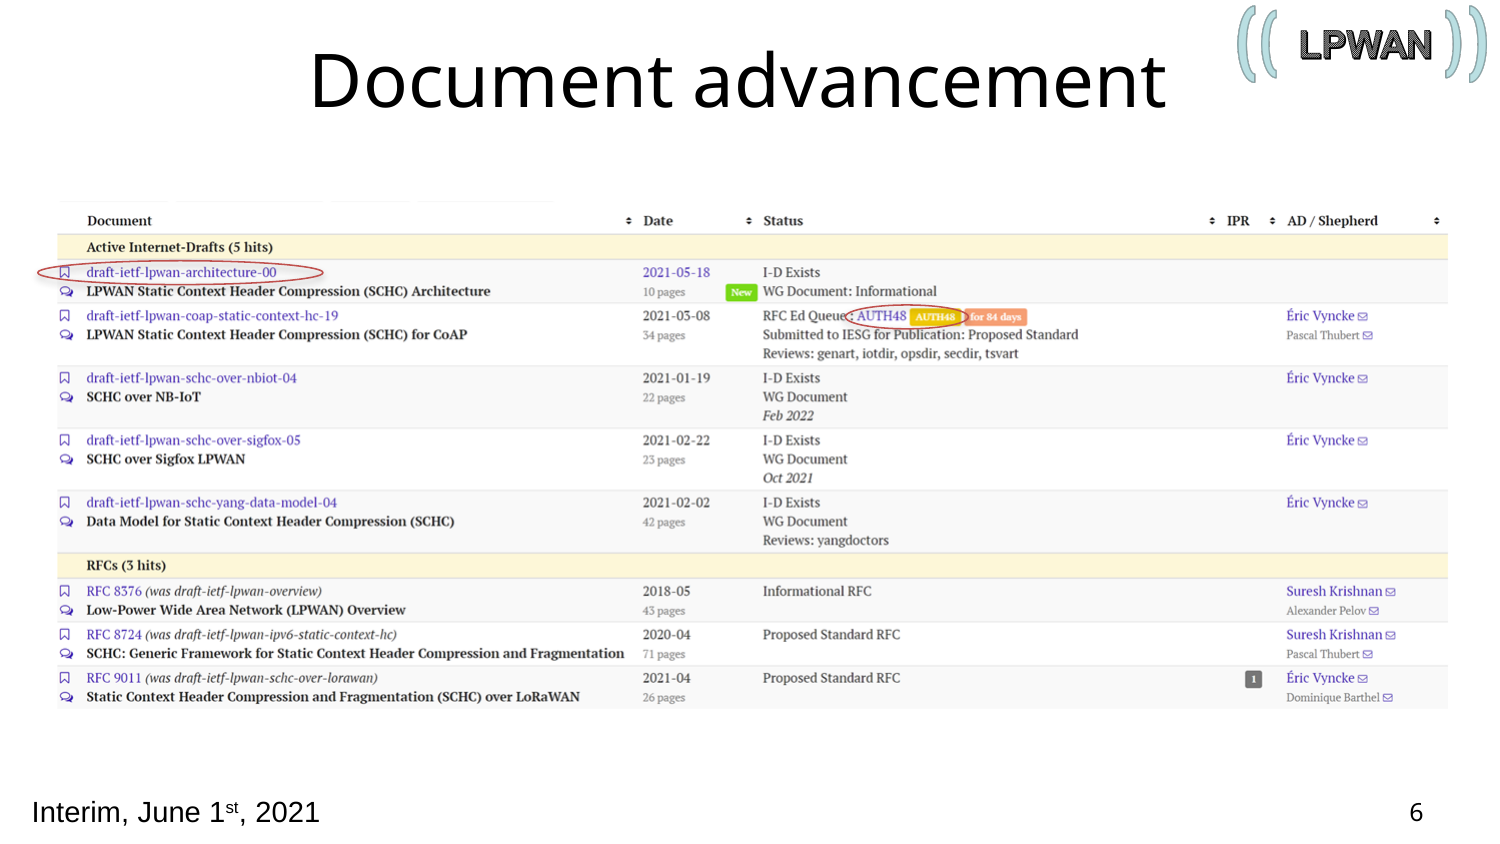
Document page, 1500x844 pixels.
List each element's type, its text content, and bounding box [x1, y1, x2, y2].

picture [48, 201, 1452, 720]
title Document advancement [63, 25, 1414, 130]
slide_number 6 [1358, 791, 1439, 837]
text_box [37, 268, 43, 277]
picture [1237, 5, 1487, 83]
